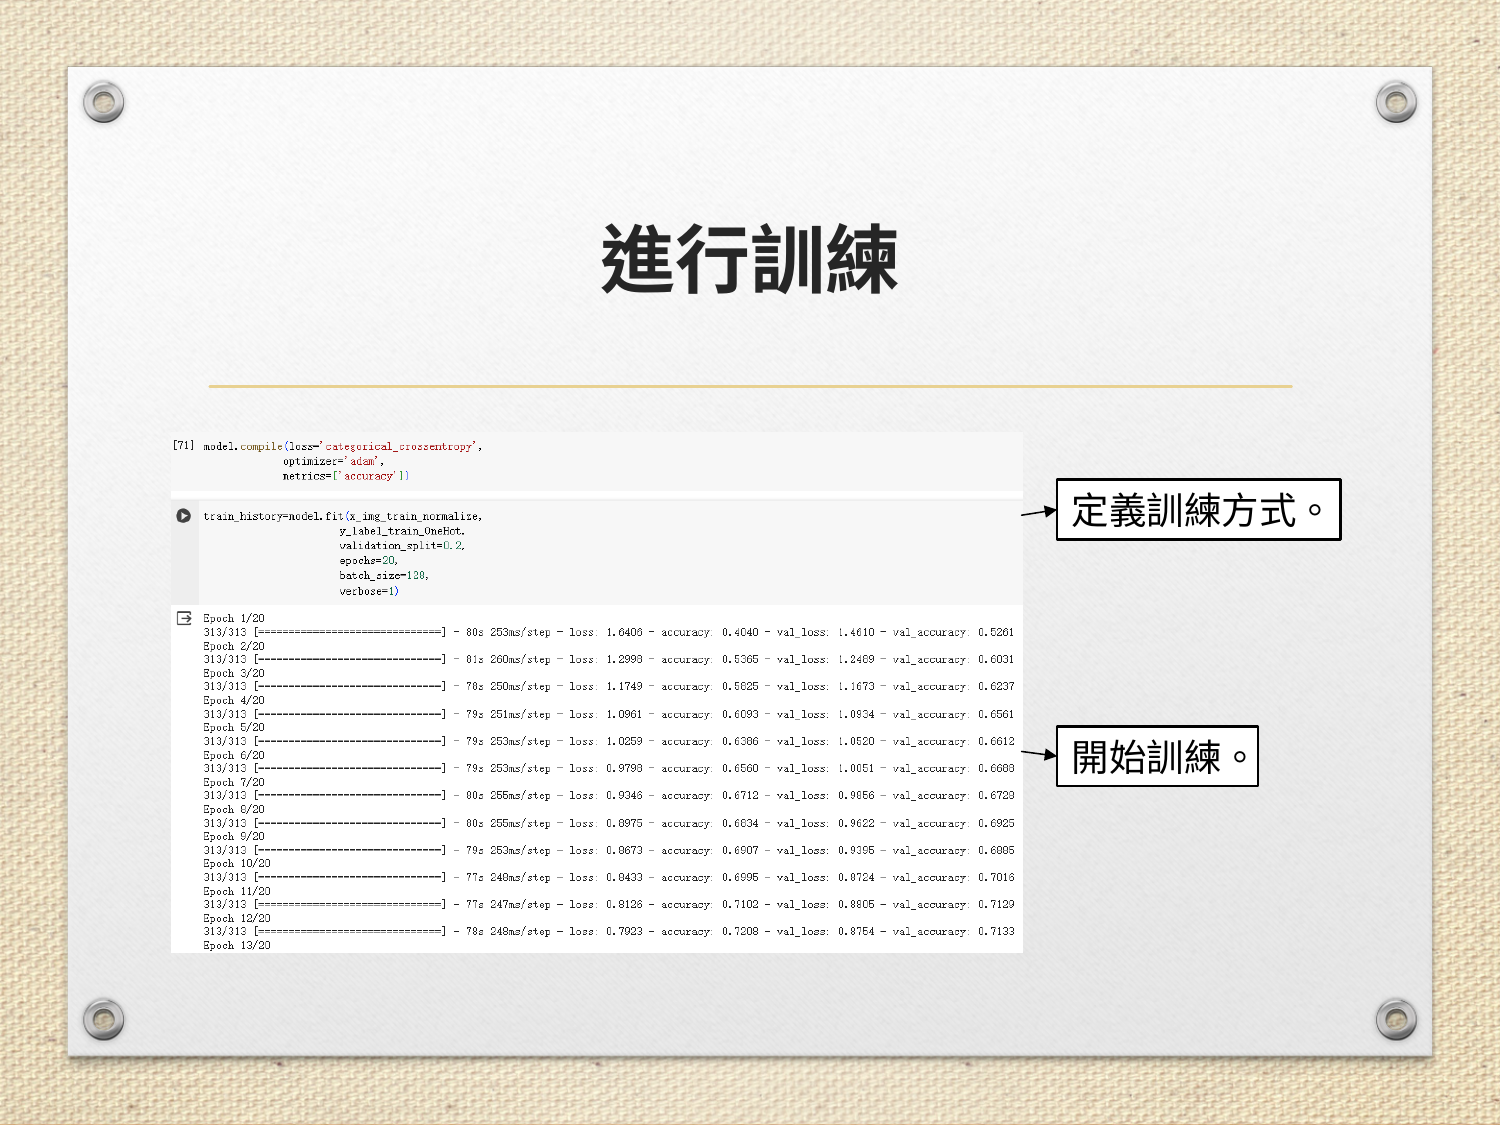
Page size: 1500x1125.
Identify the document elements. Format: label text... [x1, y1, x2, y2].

text_box [193, 516, 1310, 975]
picture [0, 0, 1500, 1125]
text_box [193, 409, 1310, 509]
text_box 開始訓練。 [1056, 725, 1259, 787]
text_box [1021, 509, 1058, 516]
text_box 定義訓練方式。 [1056, 478, 1342, 541]
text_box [1021, 751, 1058, 757]
title 進行訓練 [193, 150, 1309, 365]
